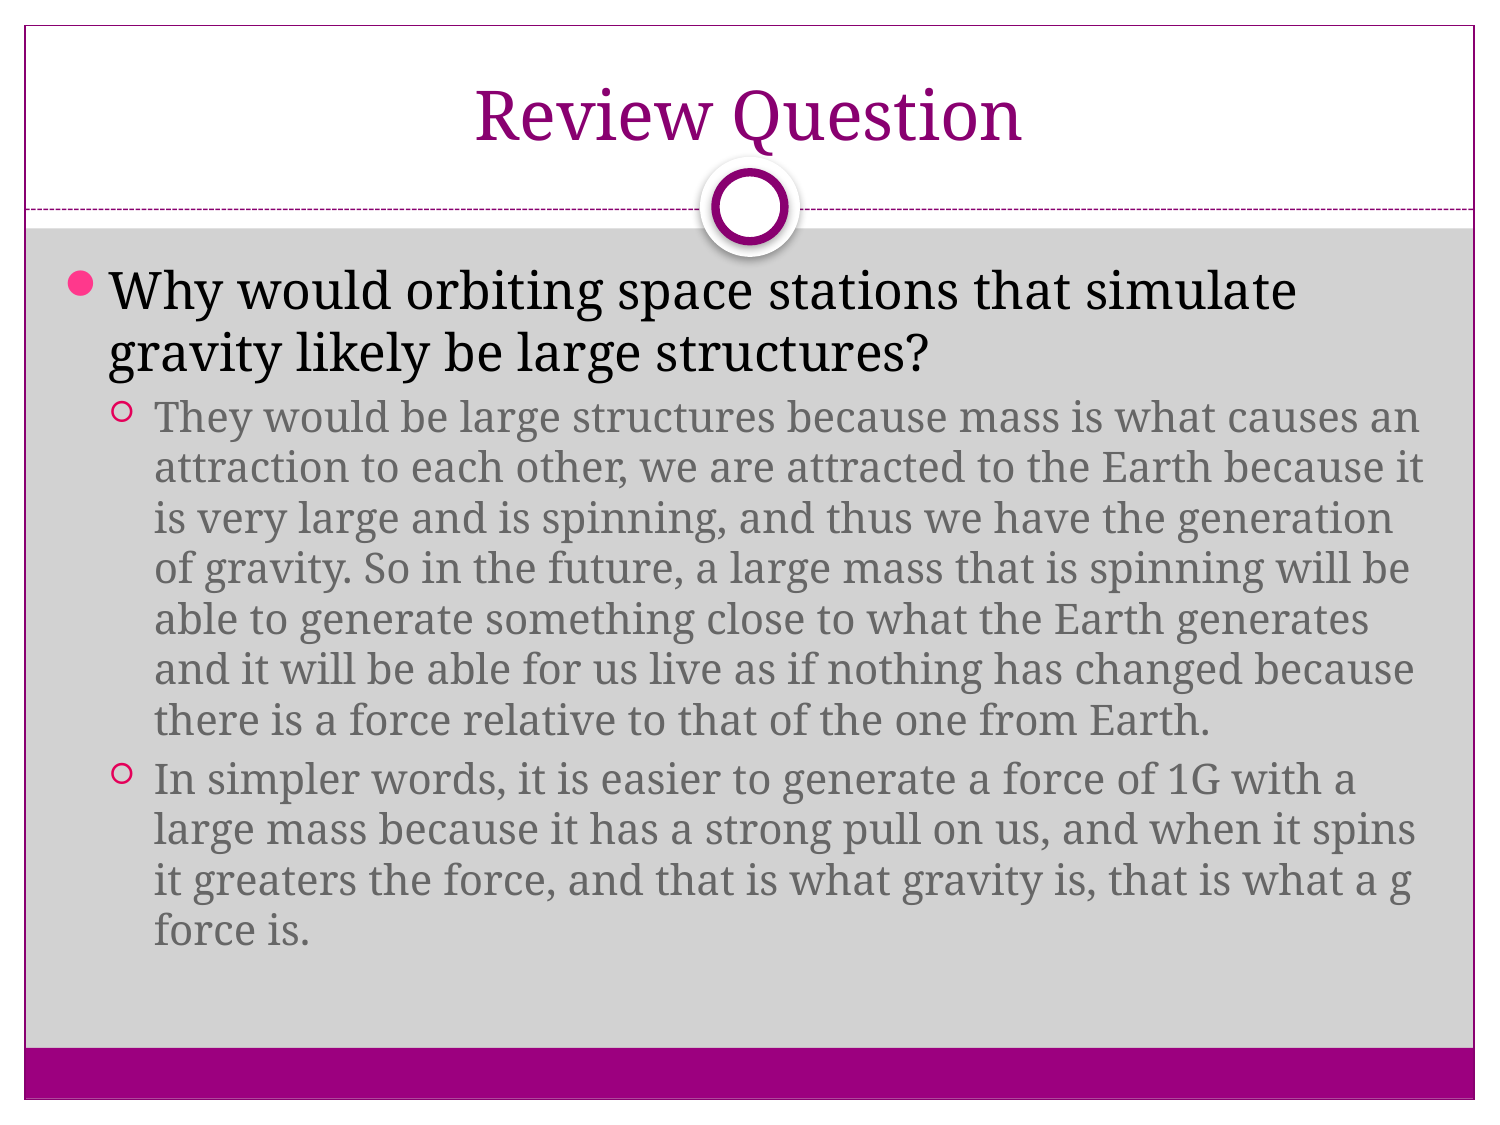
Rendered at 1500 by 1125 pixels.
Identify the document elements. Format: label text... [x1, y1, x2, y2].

list Why would orbiting space stations that simulate gravity likely be large structures? They would be large structures because mass is what causes an attraction to each other, we are attracted to the Earth because it is very large and is spinning, and thus we have the generation of gravity. So in the future, a large mass that is spinning will be able to generate something close to what the Earth generates and it will be able for us live as if nothing has changed because there is a force relative to that of the one from Earth. In simpler words, it is easier to generate a force of 1G with a large mass because it has a strong pull on us, and when it spins it greaters the force, and that is what gravity is, that is what a g force is. [49, 250, 1445, 1001]
title Review Question [49, 37, 1450, 162]
